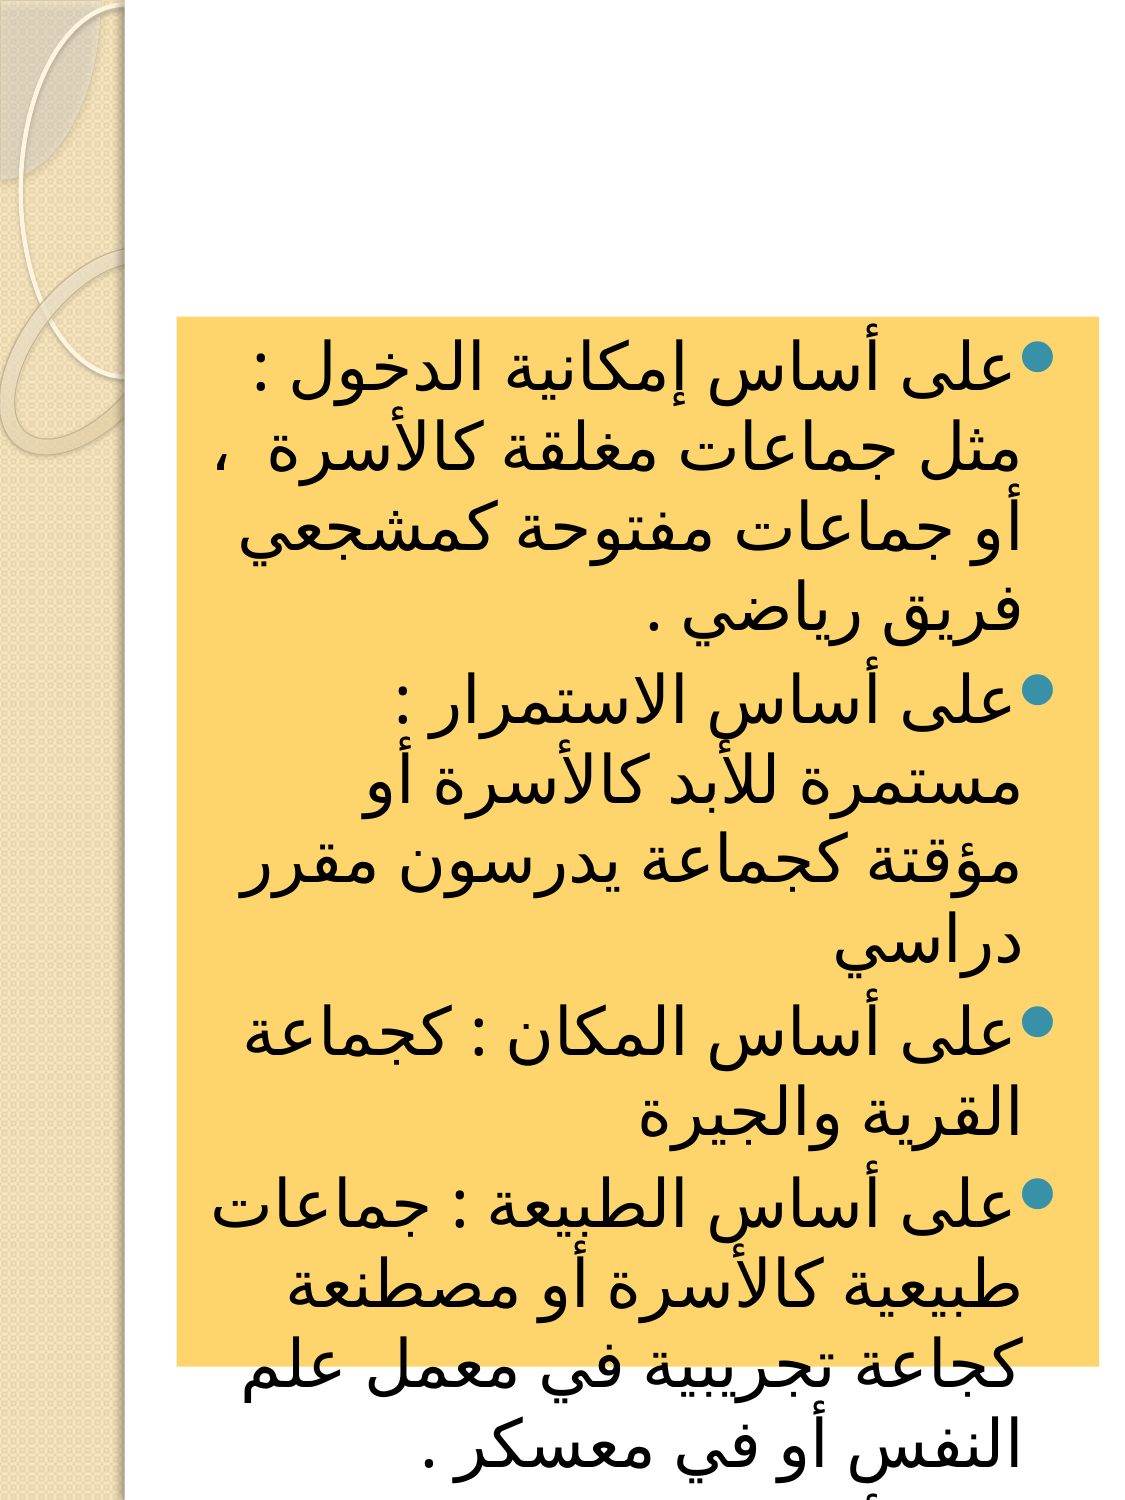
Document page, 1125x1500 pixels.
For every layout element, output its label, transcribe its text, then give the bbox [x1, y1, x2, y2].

list على أساس إمكانية الدخول : مثل جماعات مغلقة كالأسرة ، أو جماعات مفتوحة كمشجعي فريق رياضي . على أساس الاستمرار : مستمرة للأبد كالأسرة أو مؤقتة كجماعة يدرسون مقرر دراسي على أساس المكان : كجماعة القرية والجيرة على أساس الطبيعة : جماعات طبيعية كالأسرة أو مصطنعة كجاعة تجريبية في معمل علم النفس أو في معسكر . على أساس الحجم : صغيرة 3 أفراد ، متوسطة ، كبيرة كبيرة جدأ كالجنس البشري [176, 316, 1100, 1367]
